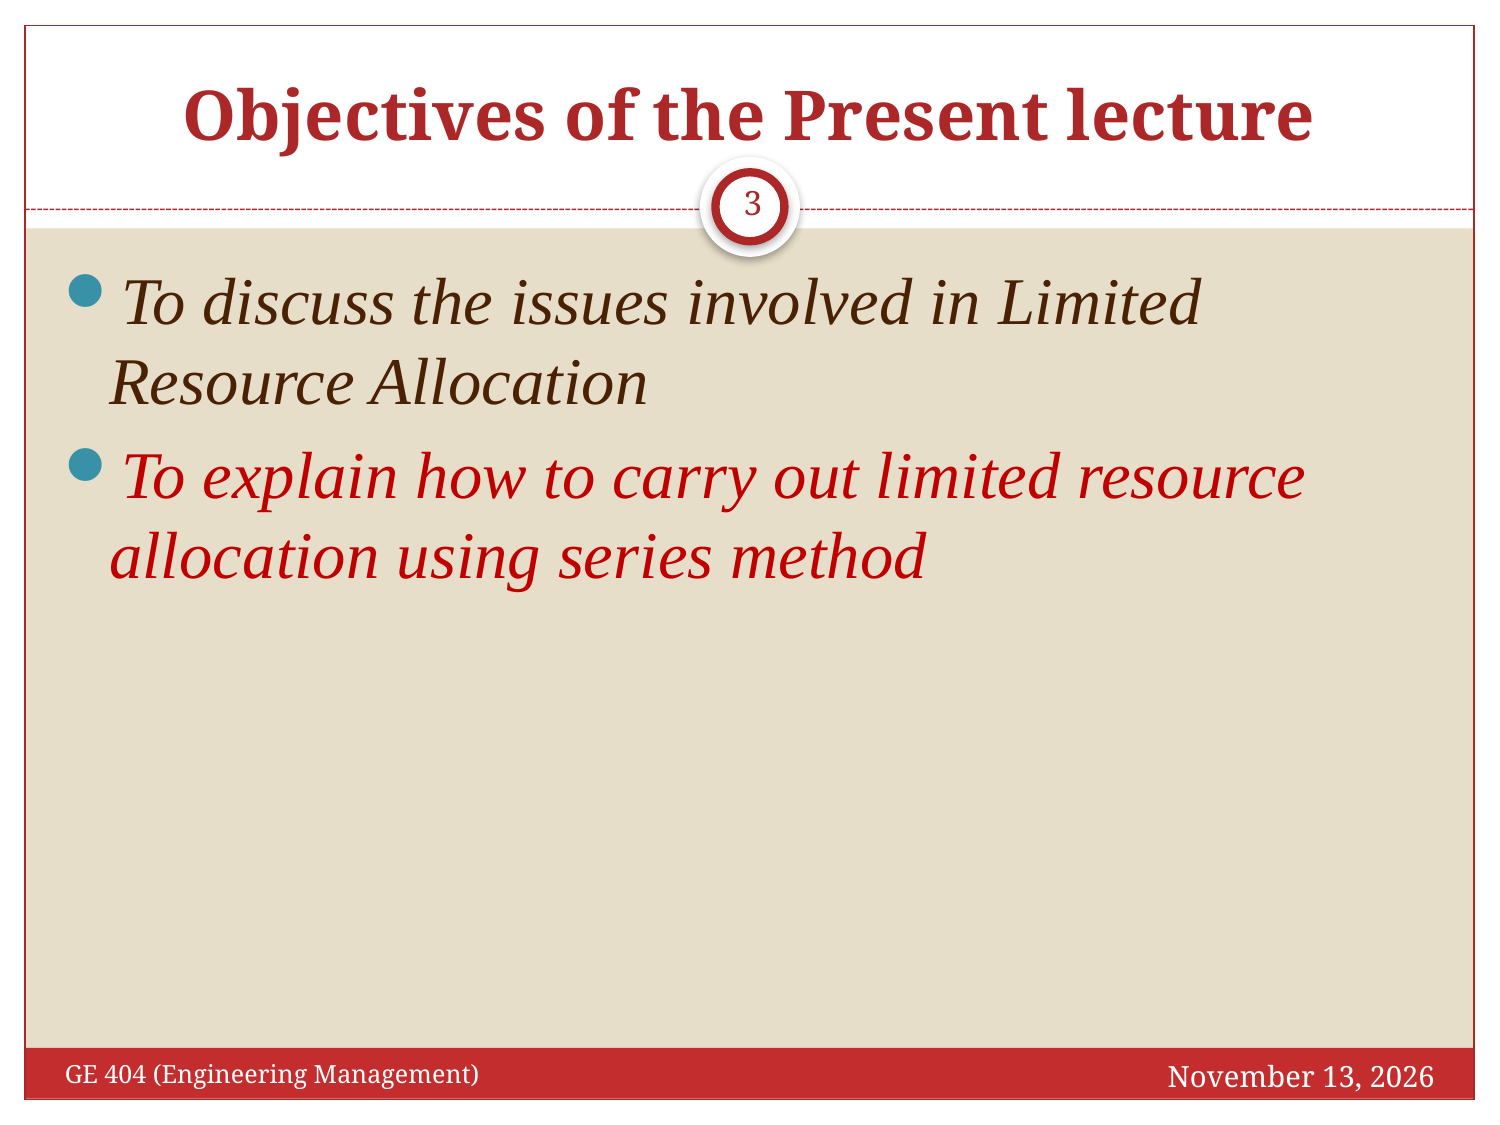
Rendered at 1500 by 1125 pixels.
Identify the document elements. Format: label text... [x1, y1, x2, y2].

footer GE 404 (Engineering Management) [50, 1051, 638, 1112]
list To discuss the issues involved in Limited Resource Allocation To explain how to carry out limited resource allocation using series method [49, 250, 1445, 1001]
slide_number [950, 1050, 1450, 1111]
title Objectives of the Present lecture [49, 37, 1450, 162]
slide_number 3 [715, 168, 791, 241]
